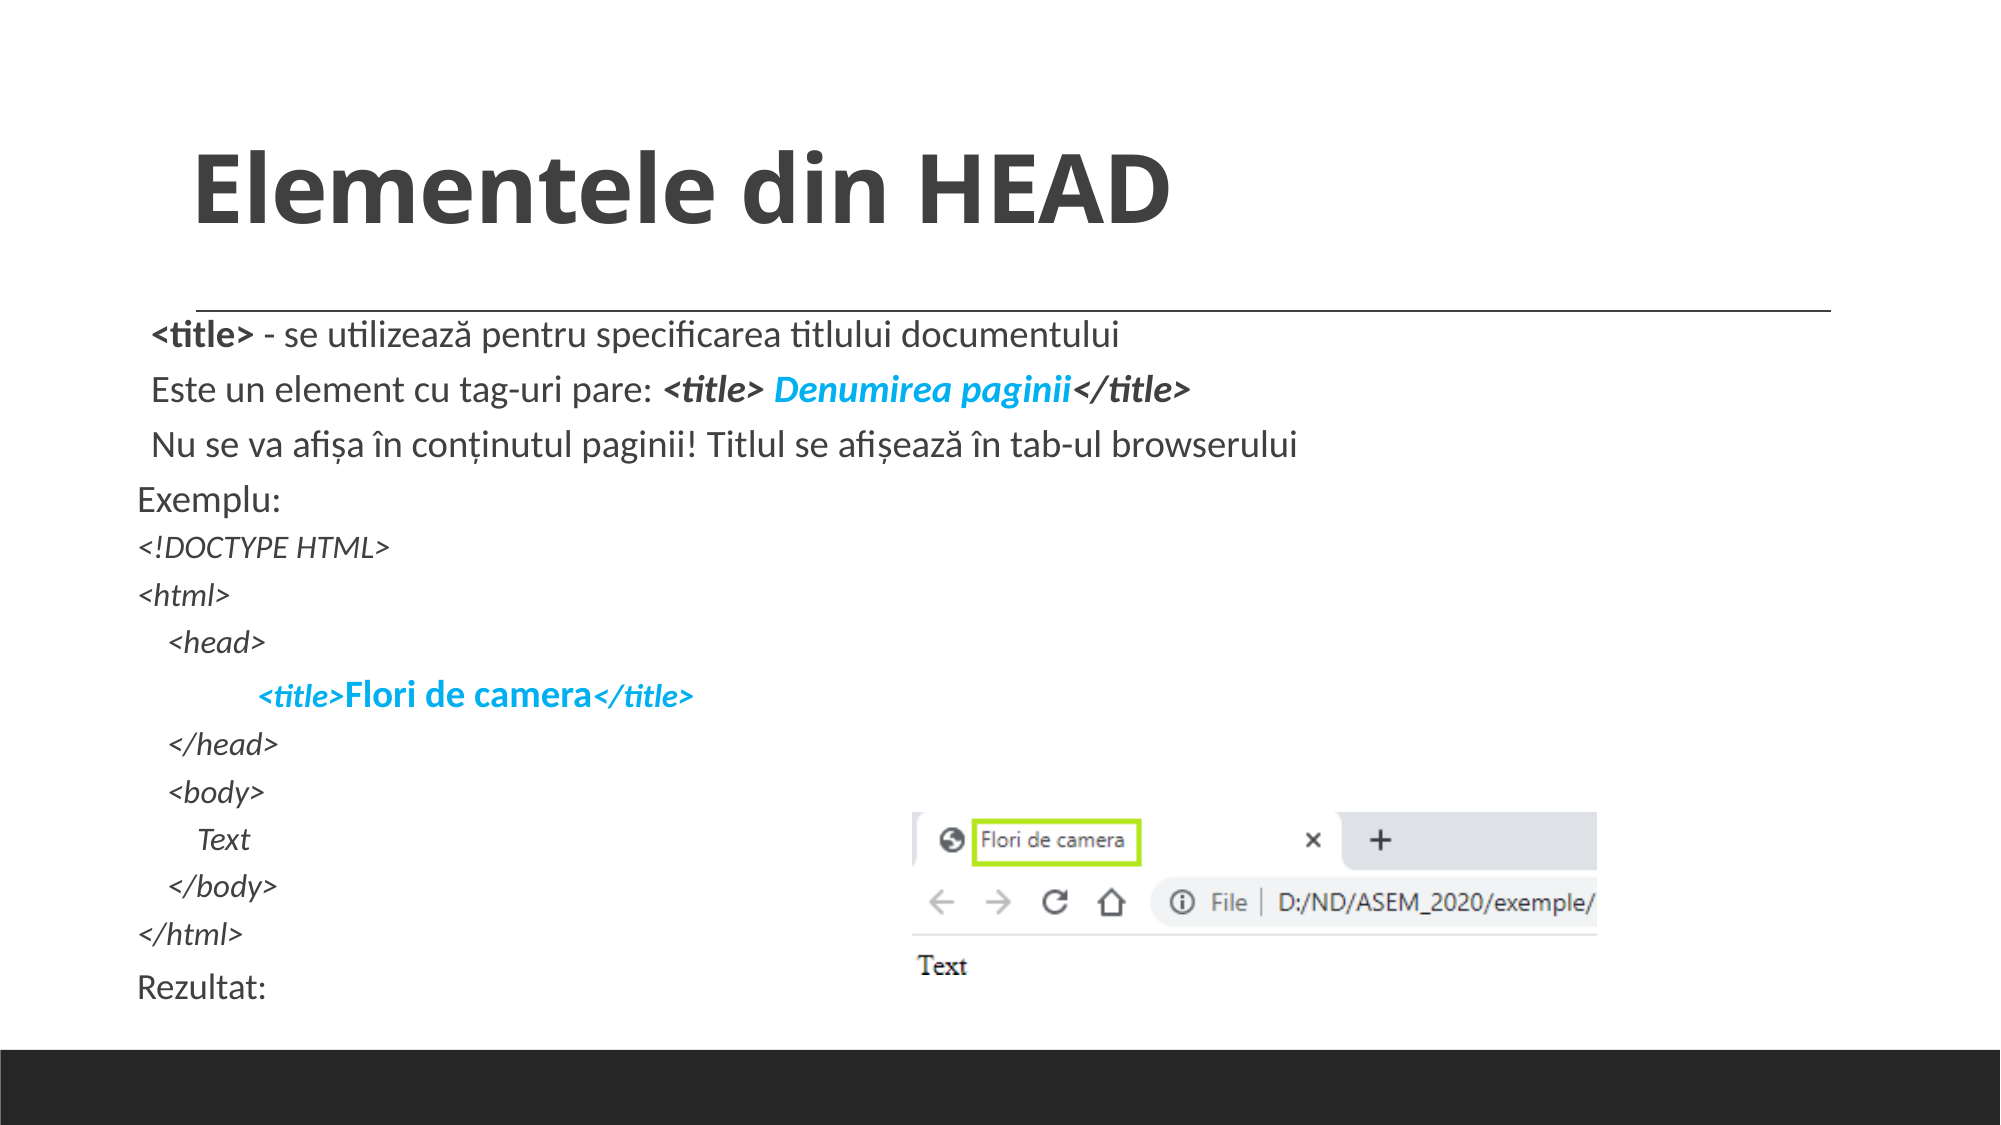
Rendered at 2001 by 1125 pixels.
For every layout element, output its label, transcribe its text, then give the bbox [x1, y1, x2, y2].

picture [911, 811, 1597, 976]
list <title> - se utilizează pentru specificarea titlului documentului Este un element cu tag-uri pare: <title> Denumirea paginii</title> Nu se va afişa în conţinutul paginii! Titlul se afişează în tab-ul browserului Exemplu: <!DOCTYPE HTML> <html> <head> <title>Flori de camera</title> </head> <body> Text </body> </html> Rezultat: [137, 317, 1886, 1015]
title Elementele din HEAD [175, 110, 1675, 253]
